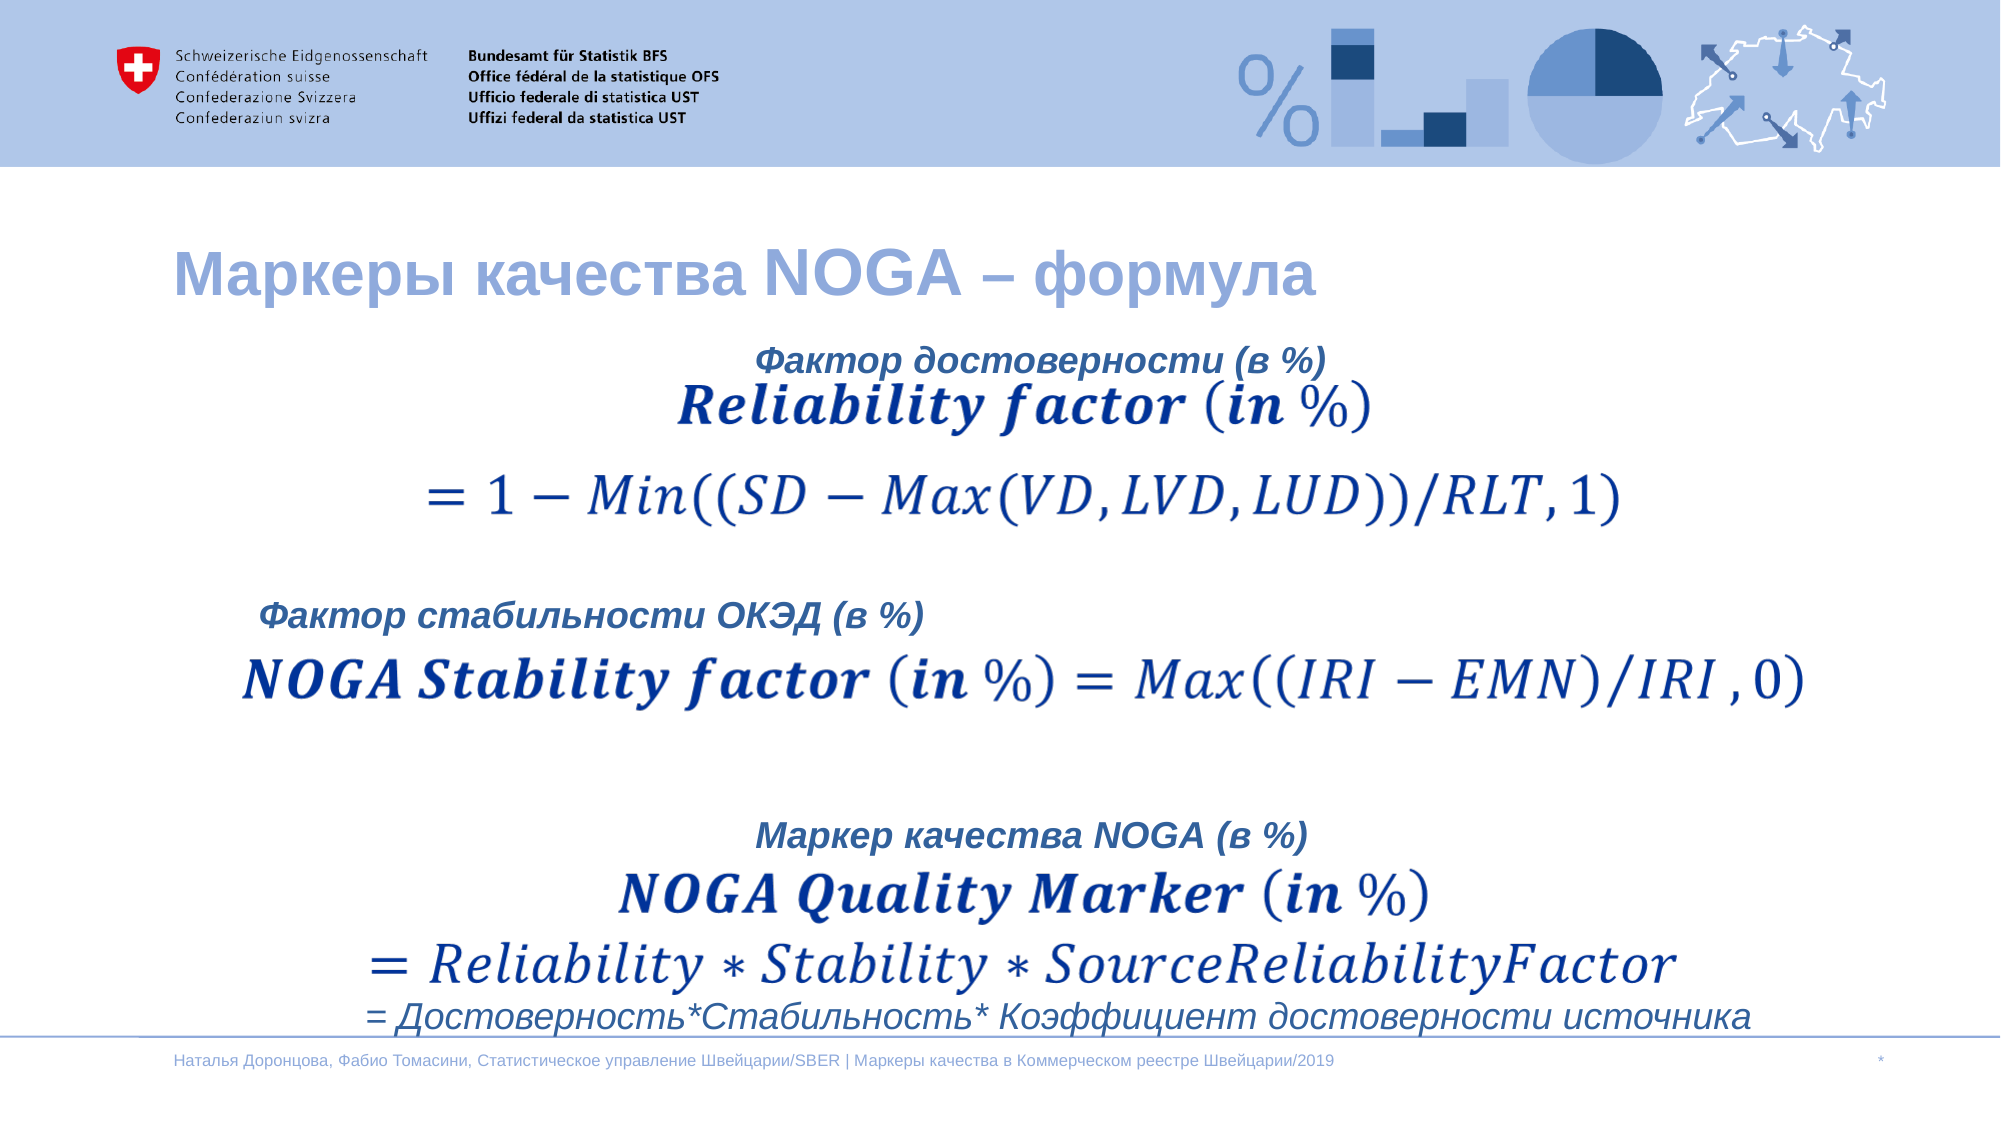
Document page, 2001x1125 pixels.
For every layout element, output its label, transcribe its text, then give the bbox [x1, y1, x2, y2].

title Маркеры качества NOGA – формула [173, 233, 1887, 309]
picture [0, 0, 2001, 167]
text_box * [1739, 1050, 1885, 1088]
text_box = Достоверность*Стабильность* Коэффициент достоверности источника [350, 984, 1899, 1045]
text_box Наталья Доронцова, Фабио Томасини, Статистическое управление Швейцарии/SBER | Маркеры качества в Коммерческом реестре Швейцарии/2019 [173, 1049, 1709, 1088]
text_box Фактор достоверности (в %) [740, 328, 1343, 373]
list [168, 373, 1880, 1025]
